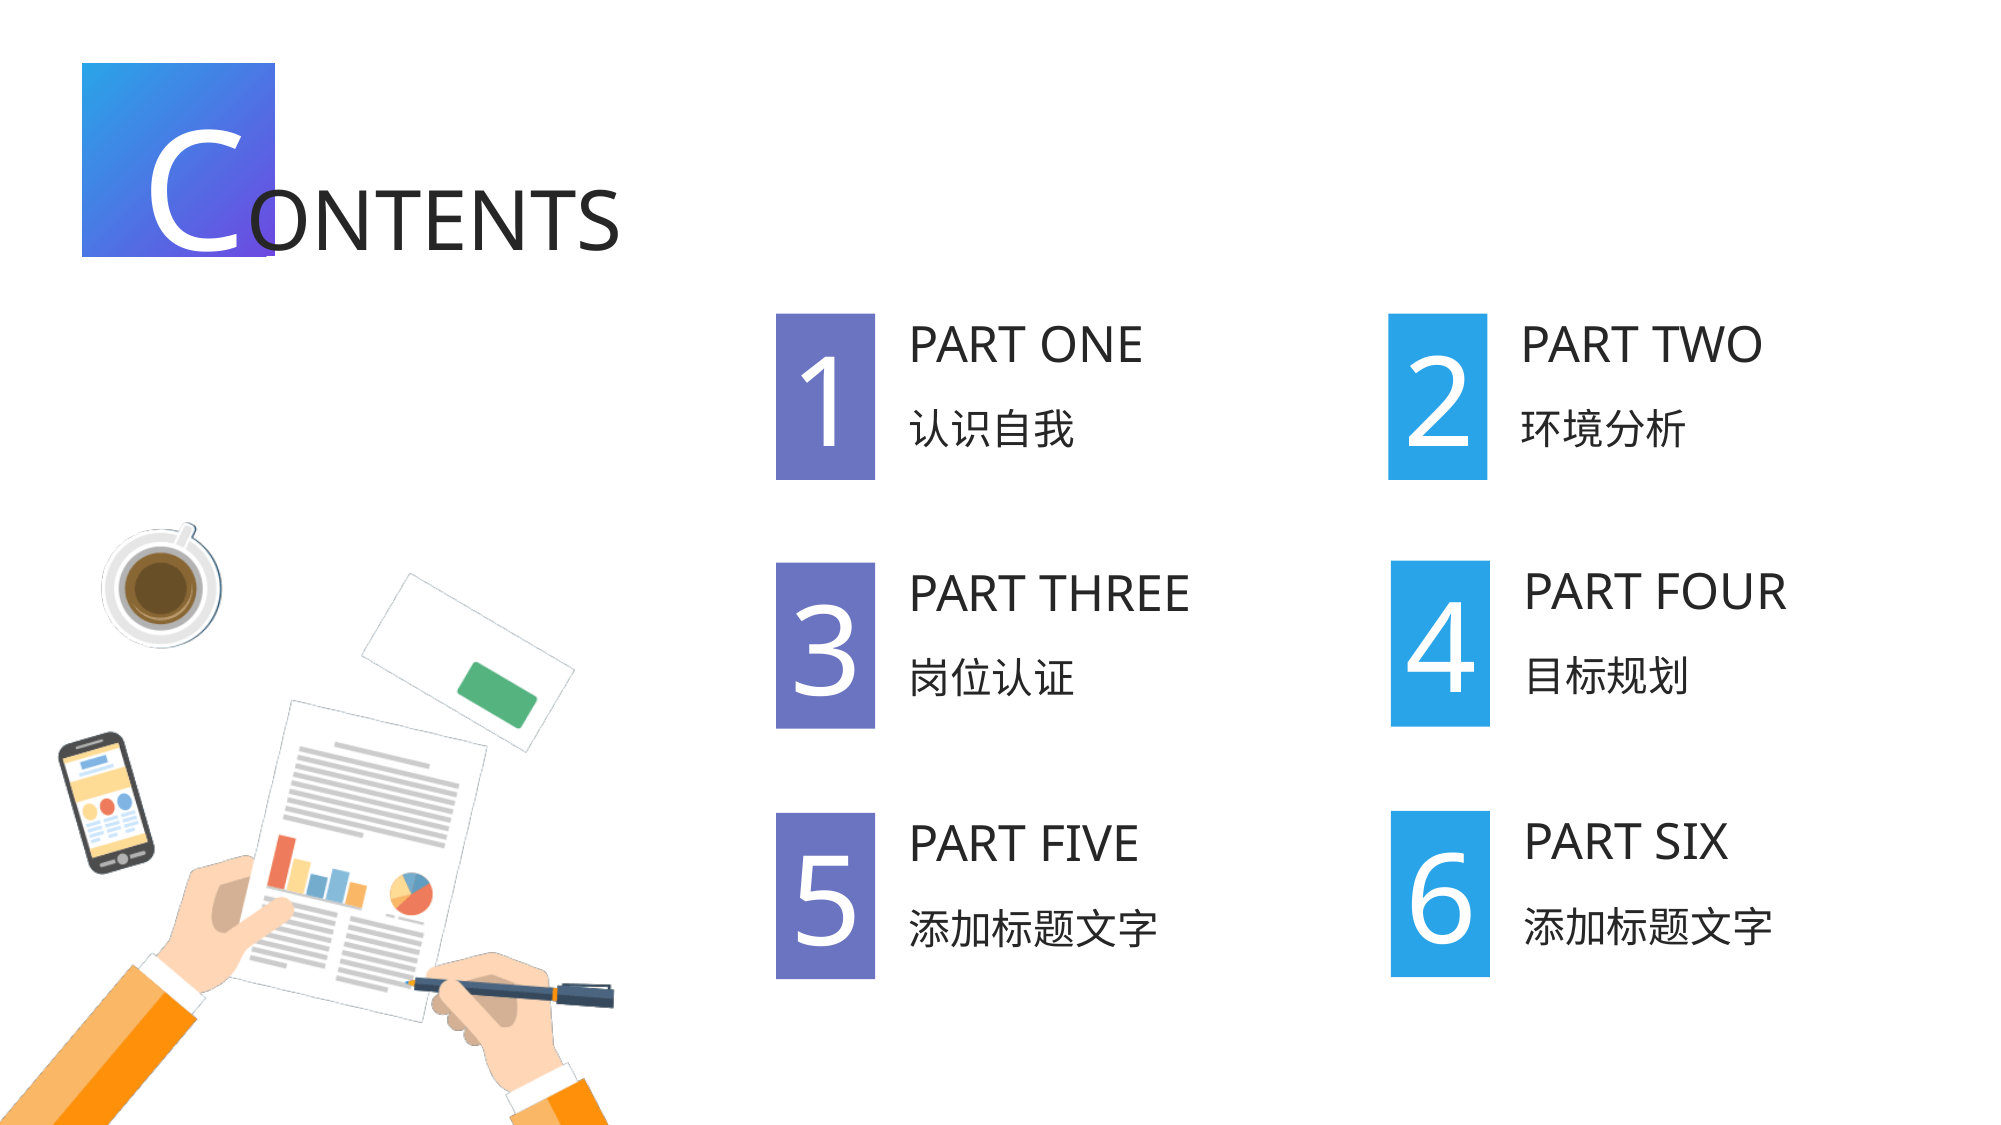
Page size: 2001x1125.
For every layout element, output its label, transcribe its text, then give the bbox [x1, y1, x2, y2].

text_box 环境分析 [1505, 395, 1985, 461]
text_box 认识自我 [893, 395, 1373, 461]
text_box PART FOUR [1508, 551, 1889, 627]
text_box PART THREE [893, 553, 1444, 629]
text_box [776, 562, 876, 729]
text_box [1388, 313, 1488, 480]
picture [0, 514, 636, 1125]
text_box 添加标题文字 [893, 895, 1373, 960]
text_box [1390, 810, 1490, 978]
text_box 添加标题文字 [1508, 893, 1857, 958]
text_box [82, 63, 677, 294]
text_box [776, 313, 876, 480]
text_box PART FIVE [893, 804, 1444, 880]
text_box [776, 812, 876, 980]
text_box PART ONE [893, 305, 1444, 380]
text_box 目标规划 [1508, 642, 1857, 708]
text_box PART SIX [1508, 802, 1889, 878]
text_box 岗位认证 [893, 644, 1373, 710]
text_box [1390, 560, 1490, 727]
text_box PART TWO [1505, 305, 2000, 380]
